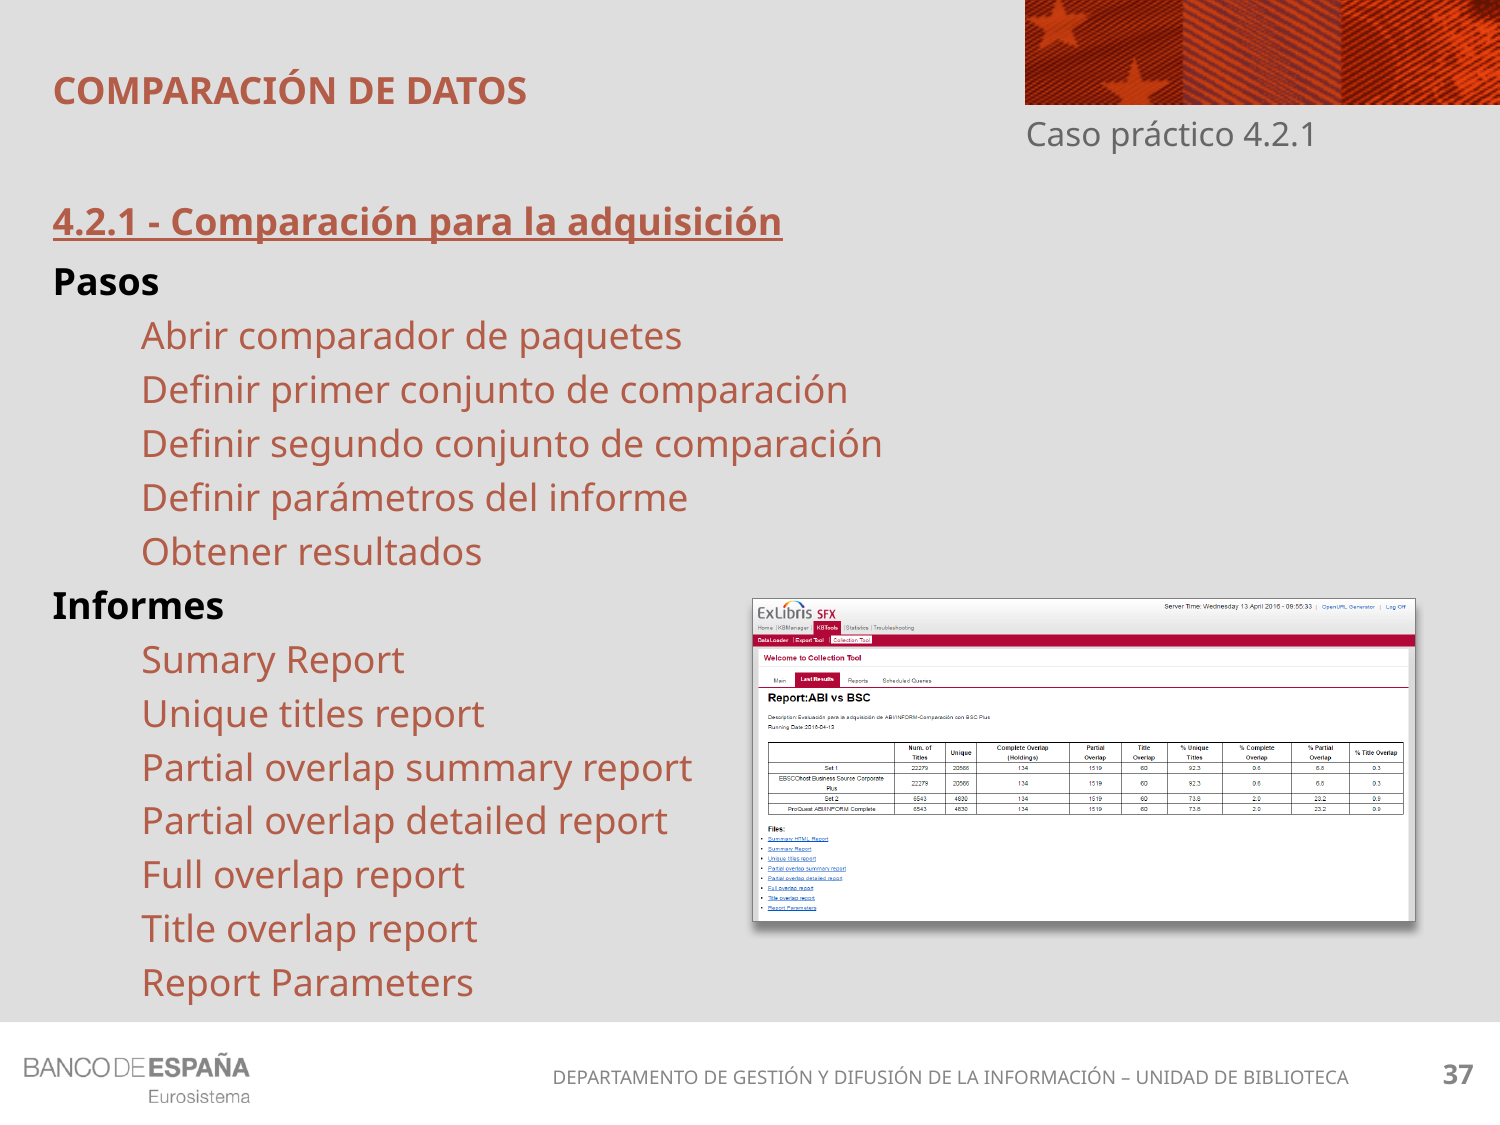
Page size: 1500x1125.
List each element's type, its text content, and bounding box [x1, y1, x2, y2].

list 4.2.1 - Comparación para la adquisición Pasos Abrir comparador de paquetes Definir primer conjunto de comparación Definir segundo conjunto de comparación Definir parámetros del informe Obtener resultados Informes Sumary Report Unique titles report Partial overlap summary report Partial overlap detailed report Full overlap report Title overlap report Report Parameters [37, 196, 1445, 1012]
picture [24, 1052, 250, 1103]
title COMPARACIÓN DE DATOS [37, 18, 1011, 162]
list Caso práctico 4.2.1 [1025, 108, 1500, 164]
picture [752, 597, 1416, 923]
slide_number 37 [1415, 1050, 1474, 1098]
picture [1025, 0, 1500, 105]
